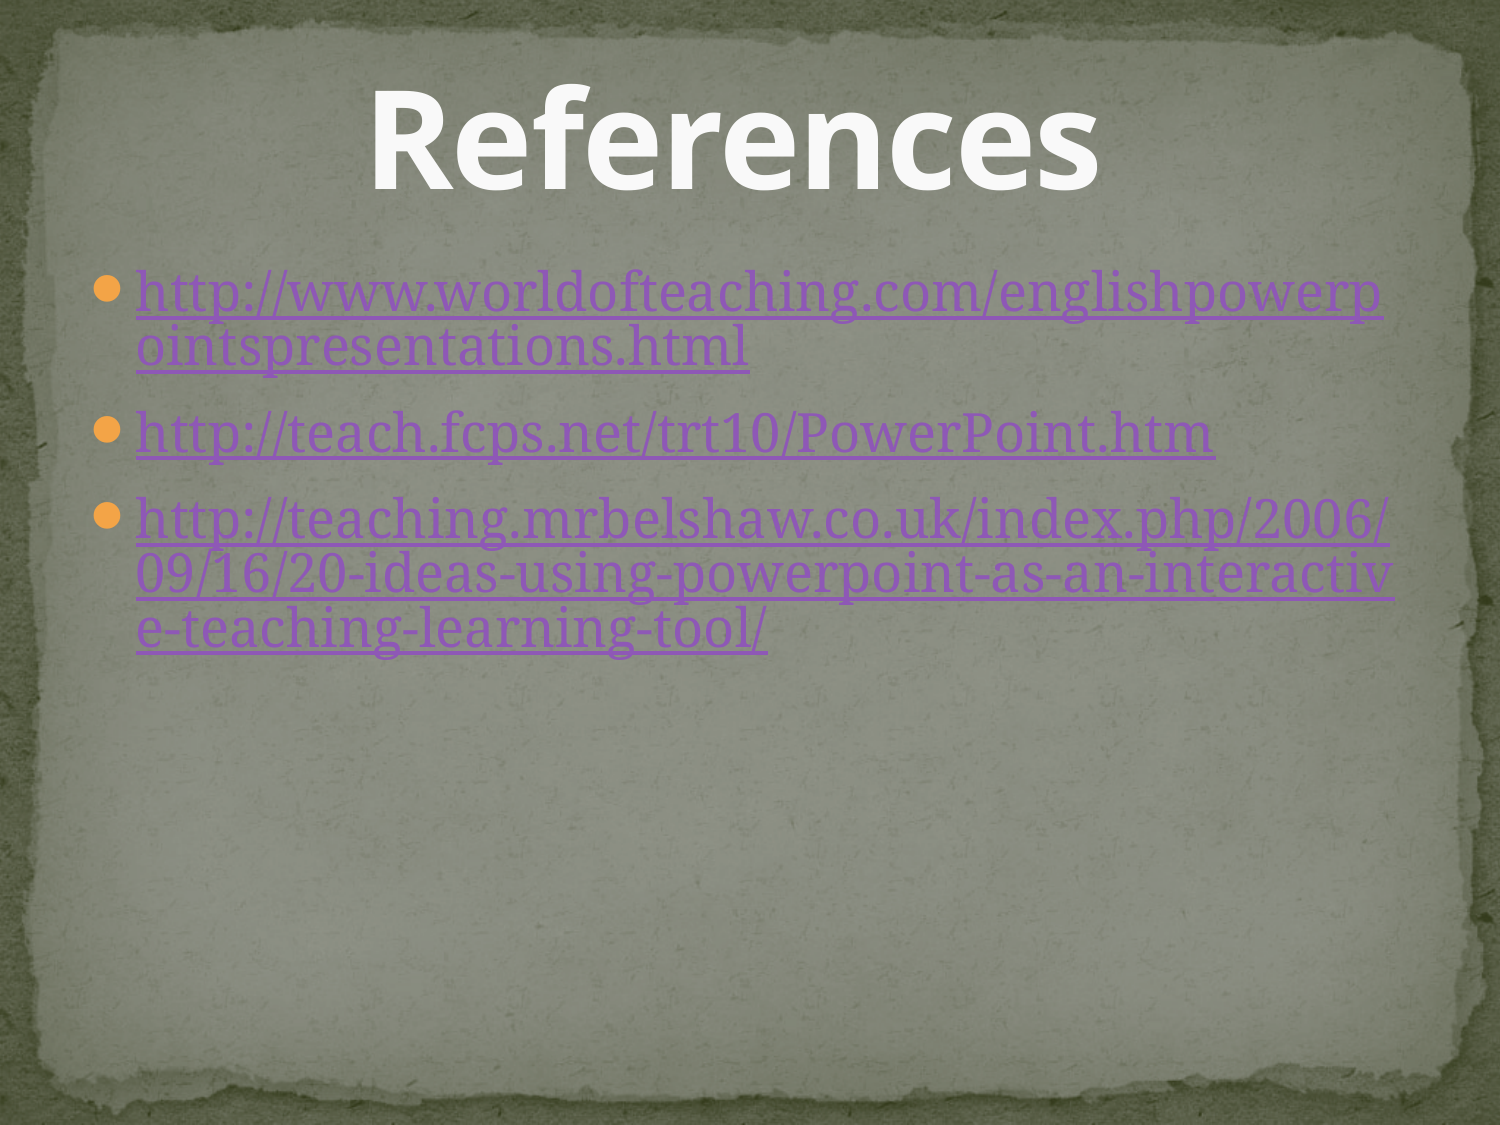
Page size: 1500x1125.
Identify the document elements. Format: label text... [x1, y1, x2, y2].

title References [74, 24, 1425, 225]
list http://www.worldofteaching.com/englishpowerpointspresentations.html http://teach.fcps.net/trt10/PowerPoint.htm http://teaching.mrbelshaw.co.uk/index.php/2006/09/16/20-ideas-using-powerpoint-as-an-interactive-teaching-learning-tool/ [75, 249, 1425, 1000]
